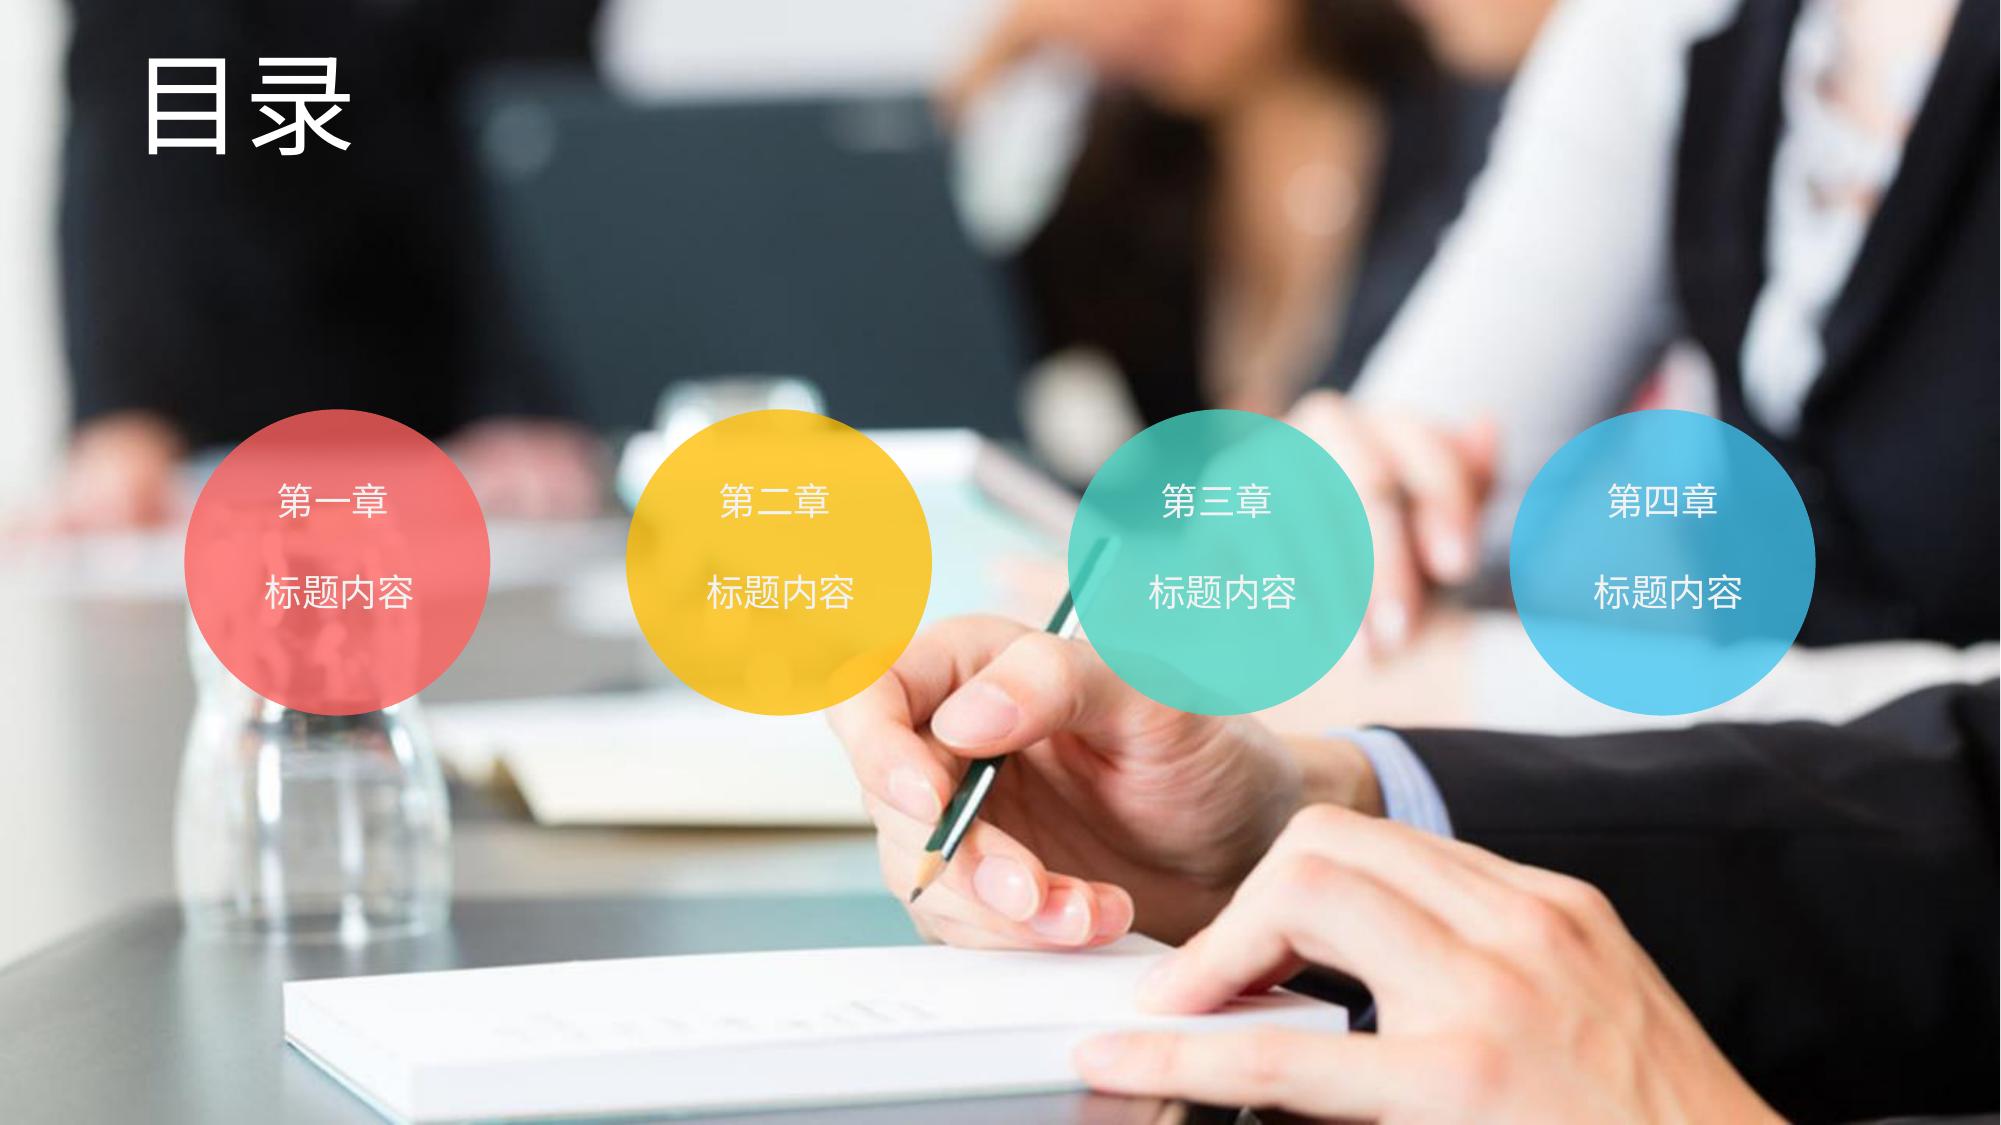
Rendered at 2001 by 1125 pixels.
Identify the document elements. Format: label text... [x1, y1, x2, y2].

picture [0, 0, 2001, 1125]
text_box 第三章 [1145, 470, 1296, 530]
text_box 第一章 [262, 470, 413, 530]
text_box [1509, 409, 1816, 716]
text_box 目录 [116, 26, 413, 177]
text_box [626, 409, 933, 716]
text_box [184, 409, 491, 716]
text_box [1067, 409, 1374, 716]
text_box 标题内容 [1578, 561, 1785, 621]
text_box 第二章 [704, 470, 855, 530]
text_box 标题内容 [249, 561, 456, 621]
text_box 标题内容 [691, 561, 898, 621]
text_box 标题内容 [1133, 561, 1339, 621]
text_box 第四章 [1591, 470, 1742, 530]
